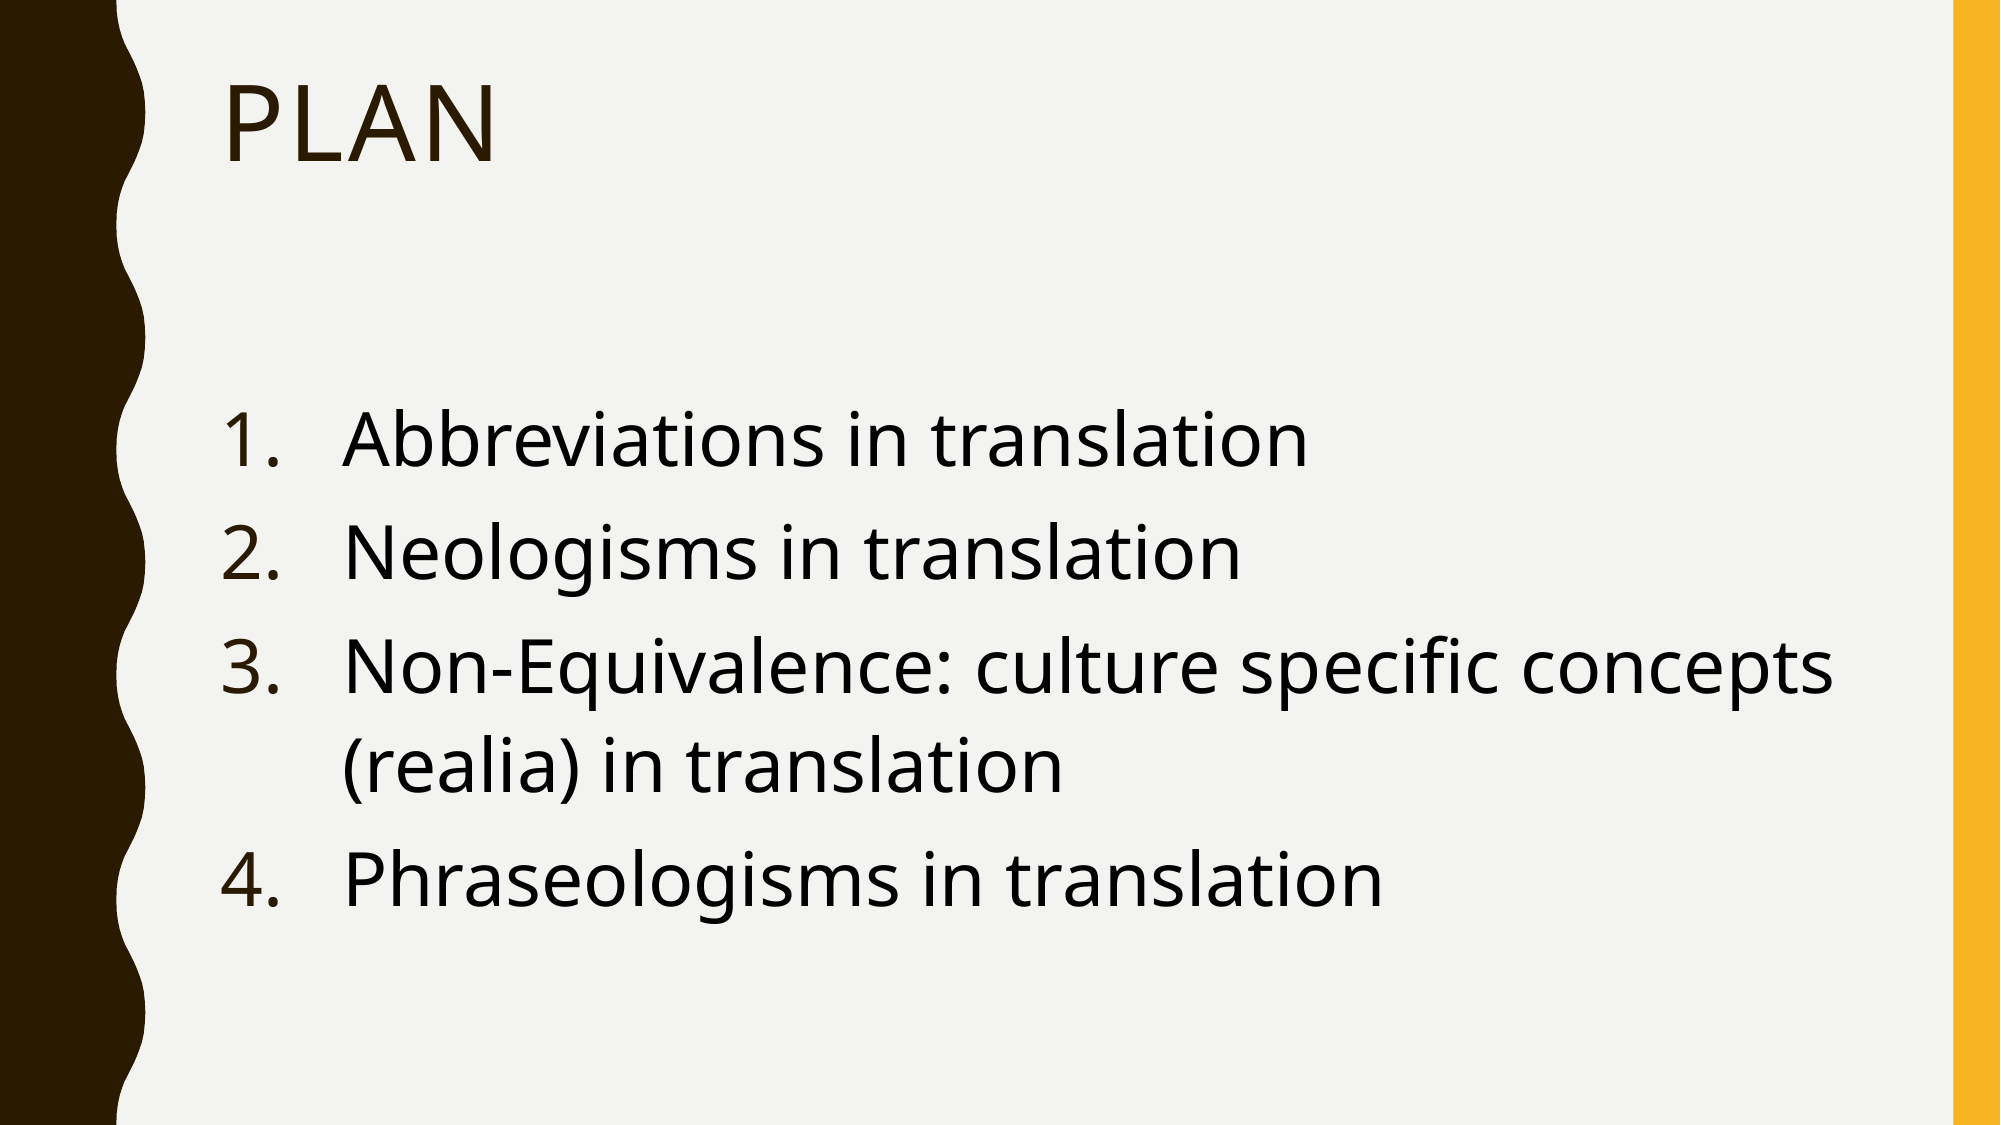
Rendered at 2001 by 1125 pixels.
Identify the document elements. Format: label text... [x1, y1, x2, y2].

list Abbreviations in translation Neologisms in translation Non-Equivalence: culture specific concepts (realia) in translation Phraseologisms in translation [205, 375, 1875, 965]
title PLAN [205, 62, 1875, 308]
